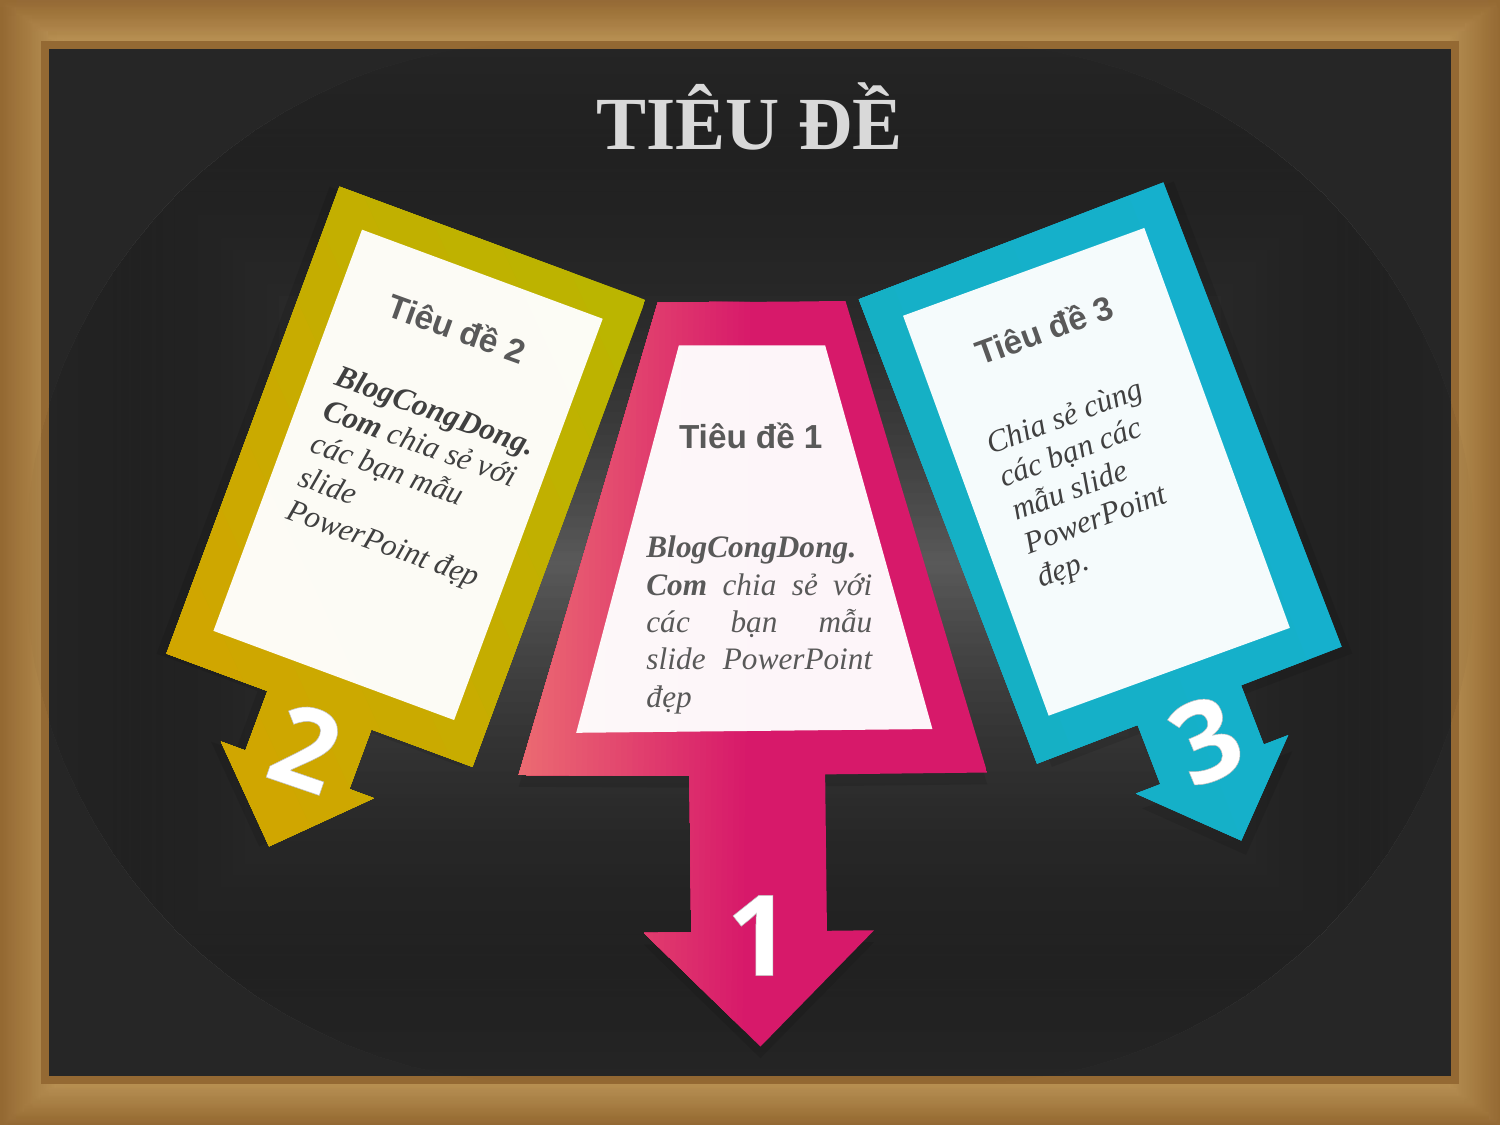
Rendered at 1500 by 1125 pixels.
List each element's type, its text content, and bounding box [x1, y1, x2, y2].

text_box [207, 219, 1290, 1059]
picture [0, 0, 1500, 1125]
title TIÊU ĐỀ [74, 17, 1426, 222]
